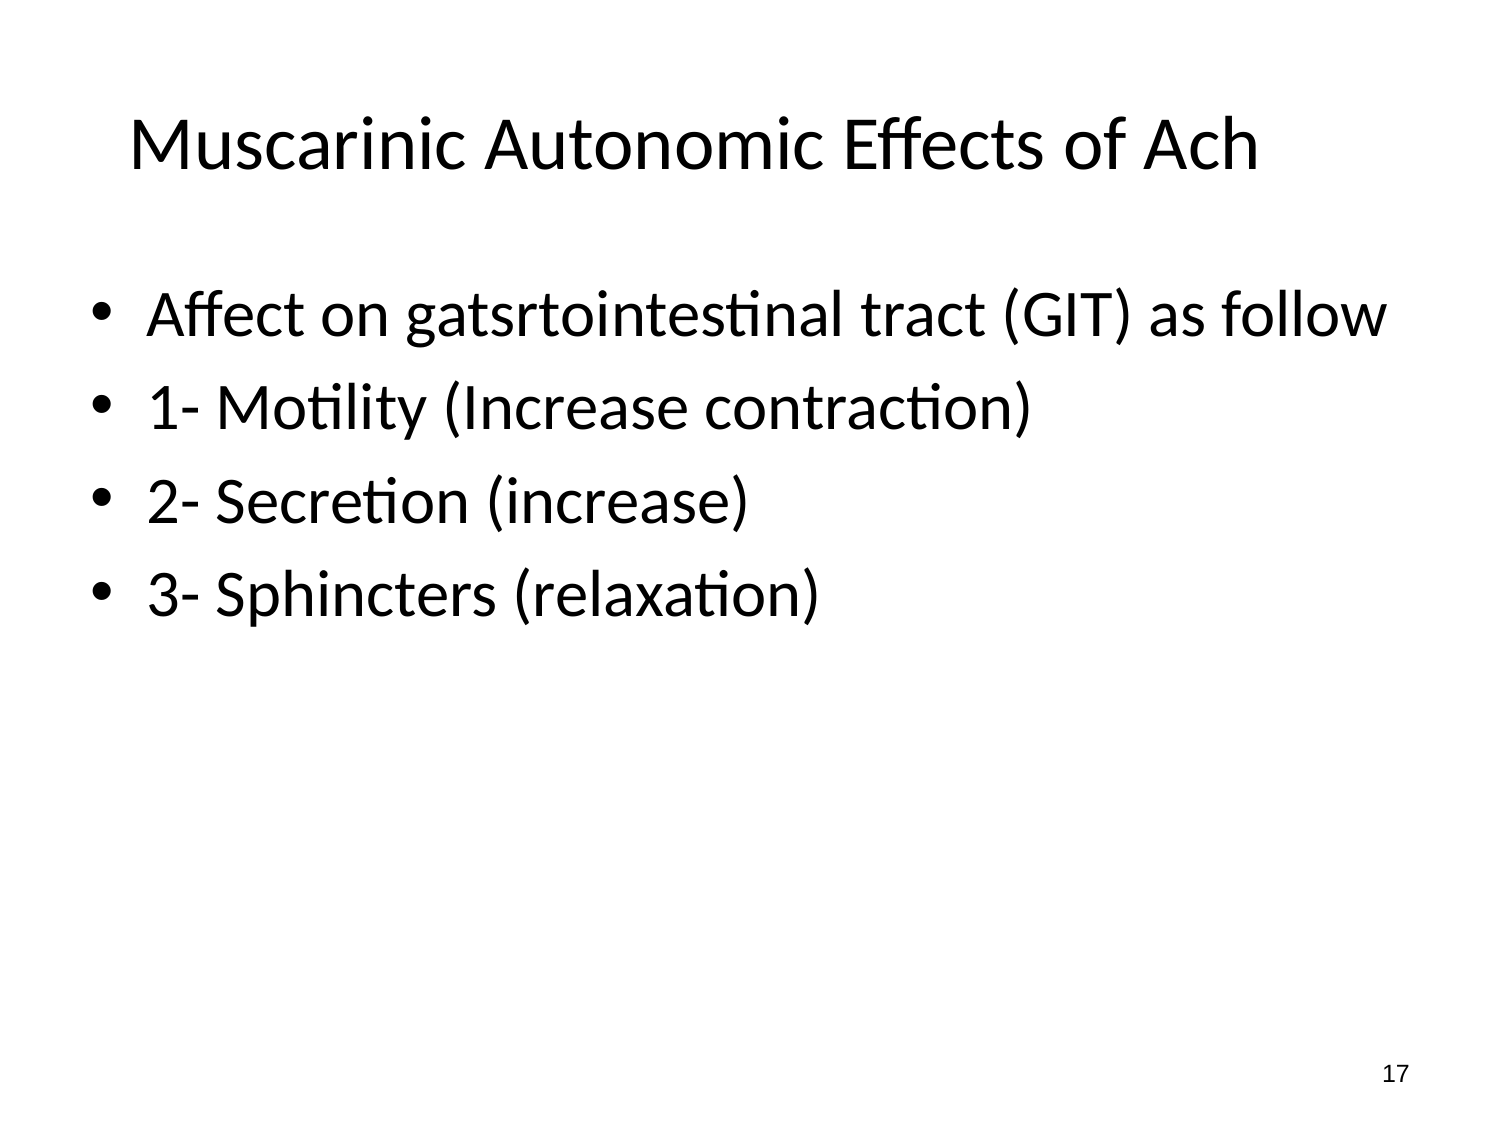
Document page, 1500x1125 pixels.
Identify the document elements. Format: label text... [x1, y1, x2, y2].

title Muscarinic Autonomic Effects of Ach [75, 45, 1425, 233]
slide_number 17 [1074, 1042, 1425, 1103]
list Affect on gatsrtointestinal tract (GIT) as follow 1- Motility (Increase contraction) 2- Secretion (increase) 3- Sphincters (relaxation) [75, 262, 1425, 1005]
